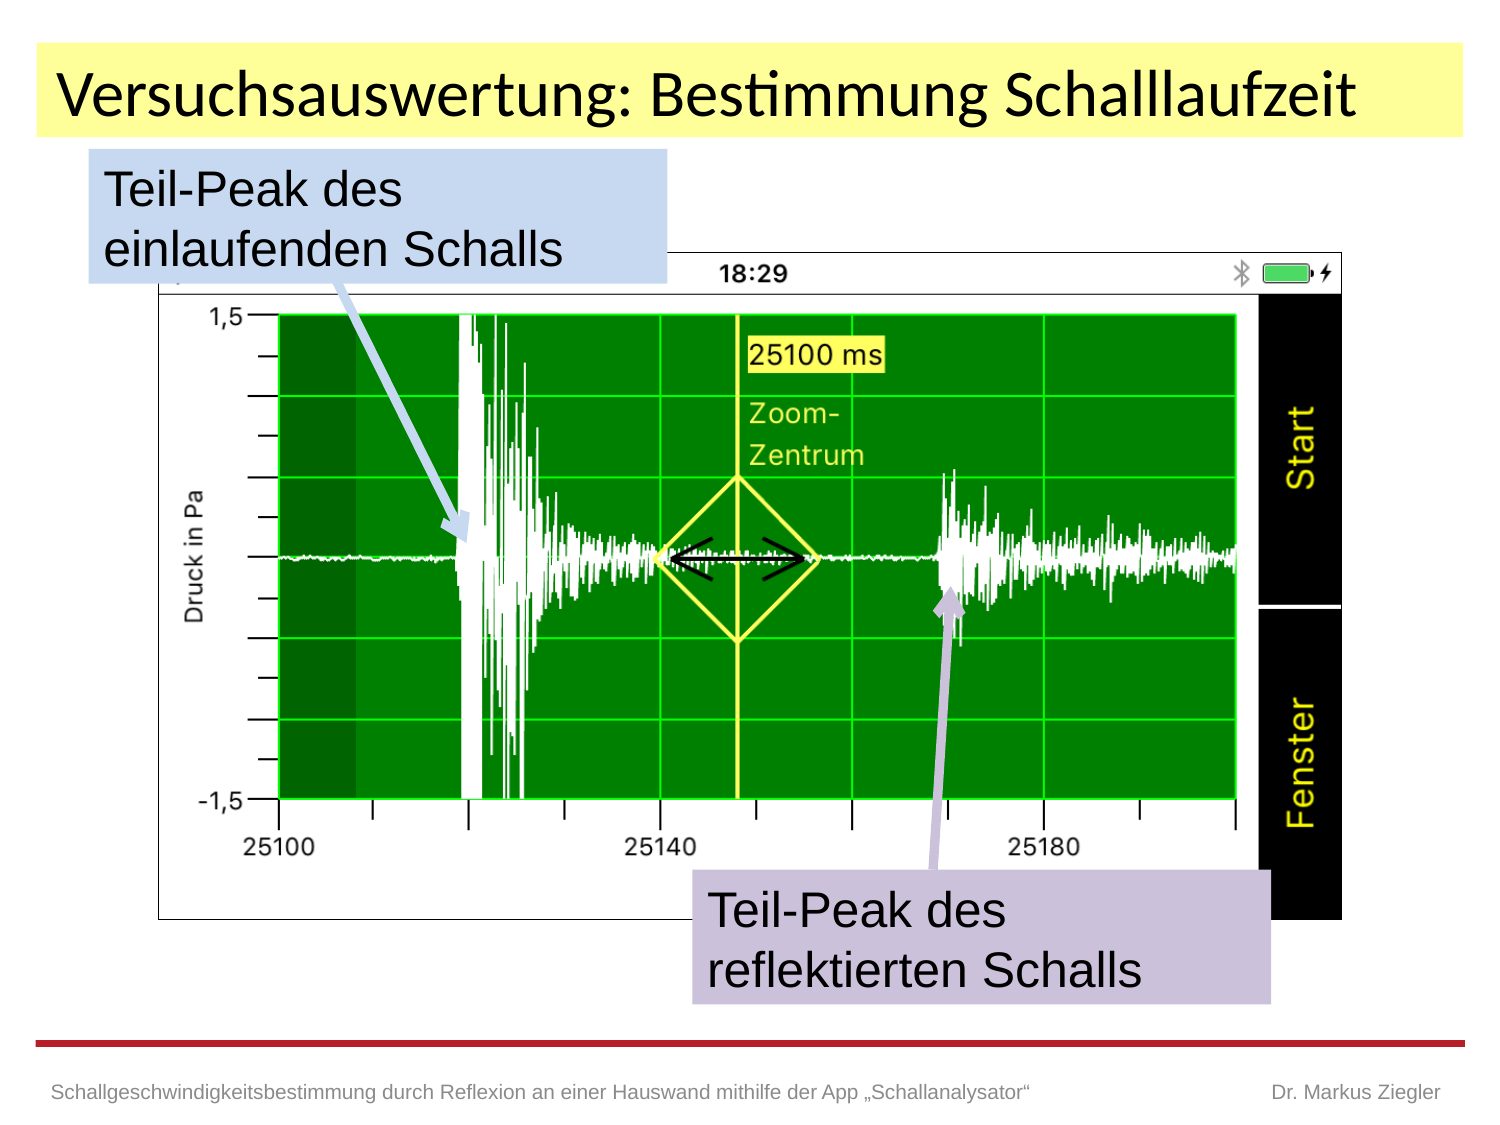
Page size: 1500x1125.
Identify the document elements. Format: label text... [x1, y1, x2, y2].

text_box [336, 280, 467, 544]
text_box Teil-Peak des reflektierten Schalls [692, 927, 1272, 1005]
footer Schallgeschwindigkeitsbestimmung durch Reflexion an einer Hauswand mithilfe der App „Schallanalysator“ Dr. Markus Ziegler [35, 1061, 1471, 1122]
text_box Teil-Peak des einlaufenden Schalls [88, 148, 668, 284]
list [158, 252, 1342, 920]
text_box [932, 585, 951, 870]
title Versuchsauswertung: Bestimmung Schalllaufzeit [41, 42, 1459, 149]
